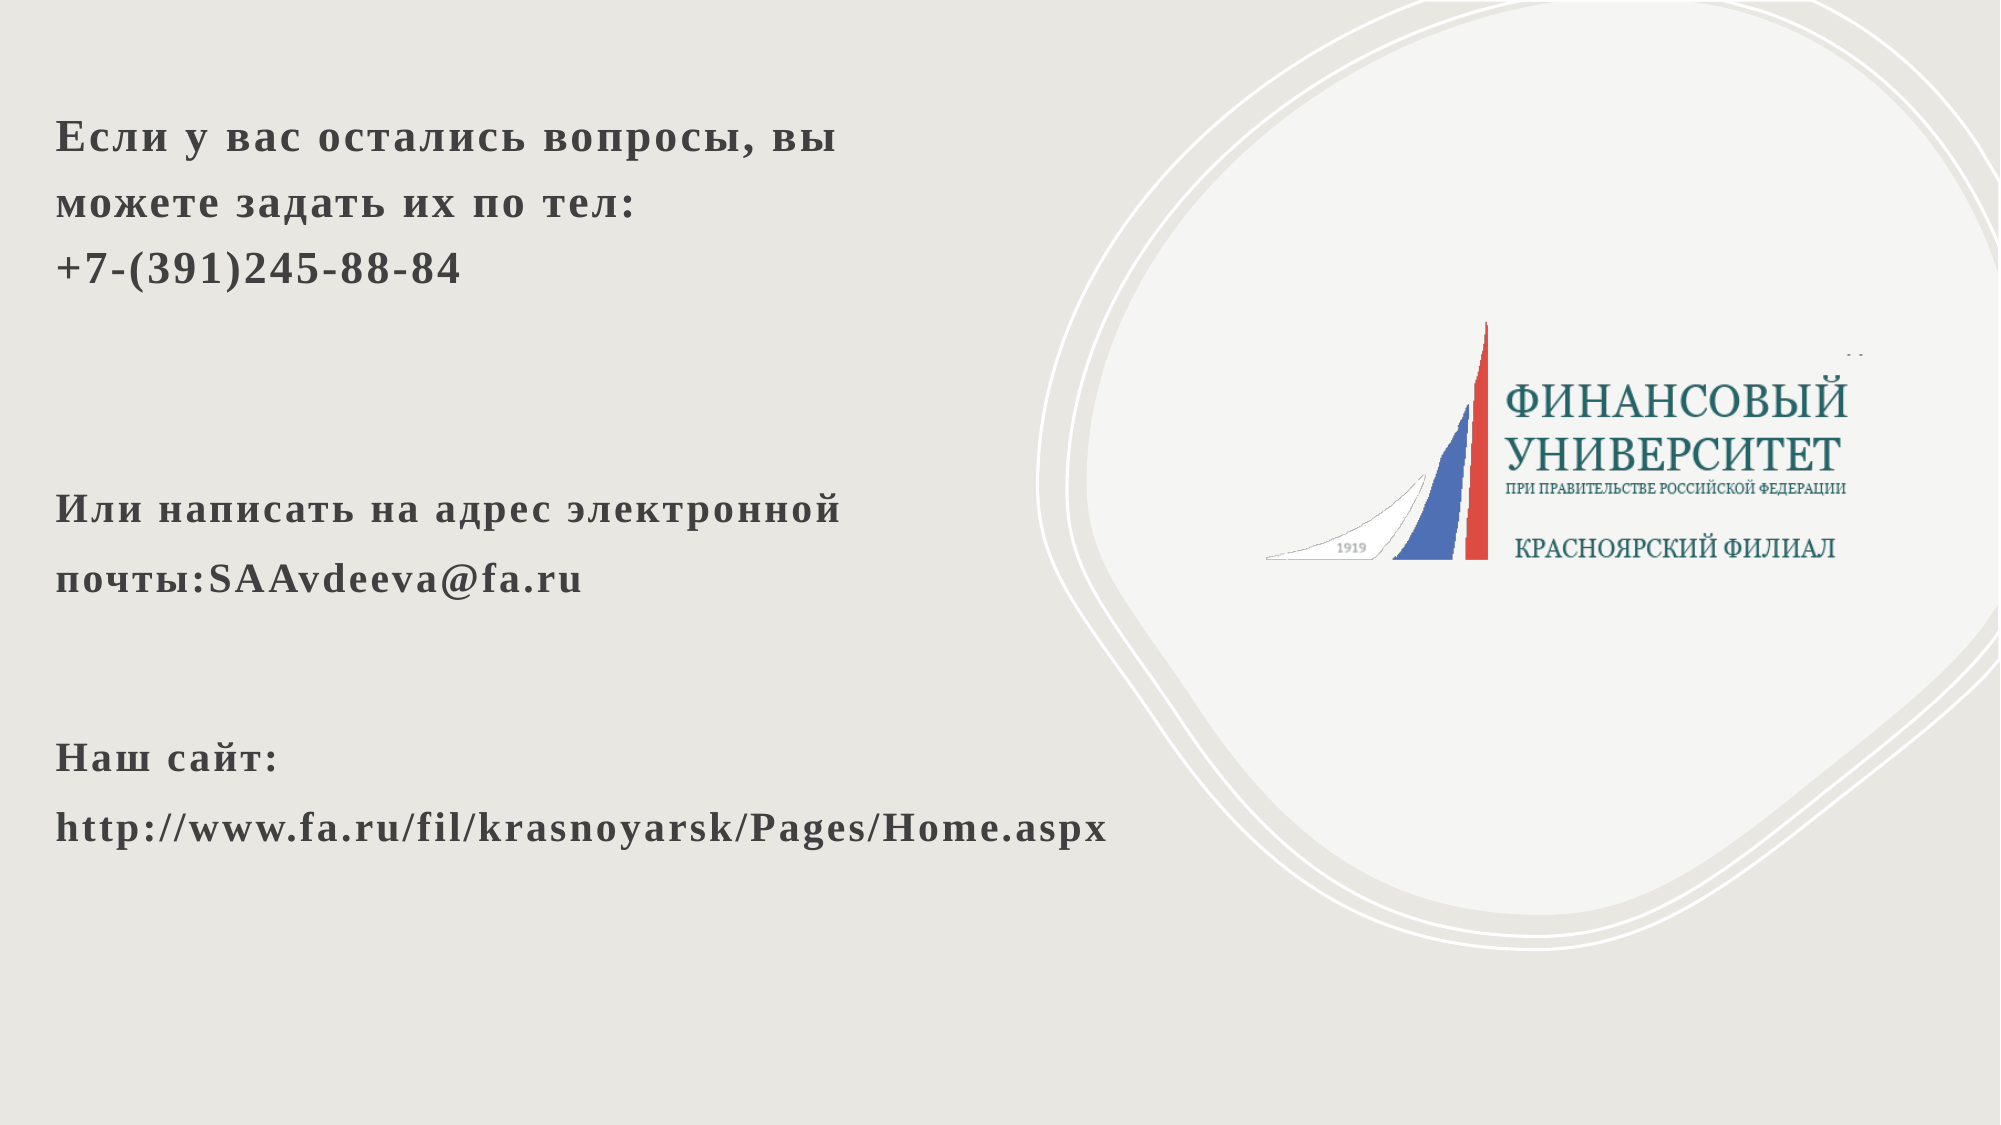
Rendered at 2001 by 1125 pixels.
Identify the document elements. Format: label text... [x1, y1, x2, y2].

text_box [1085, 0, 2000, 916]
text_box [1036, 0, 2000, 951]
picture [1157, 315, 2000, 635]
list Или написать на адрес электронной почты:SAAvdeeva@fa.ru Наш сайт: http://www.fa.ru/fil/krasnoyarsk/Pages/Home.aspx [37, 442, 1143, 1033]
title Если у вас остались вопросы, вы можете задать их по тел: +7-(391)245-88-84 [37, 29, 1019, 308]
text_box [0, 0, 2000, 1125]
